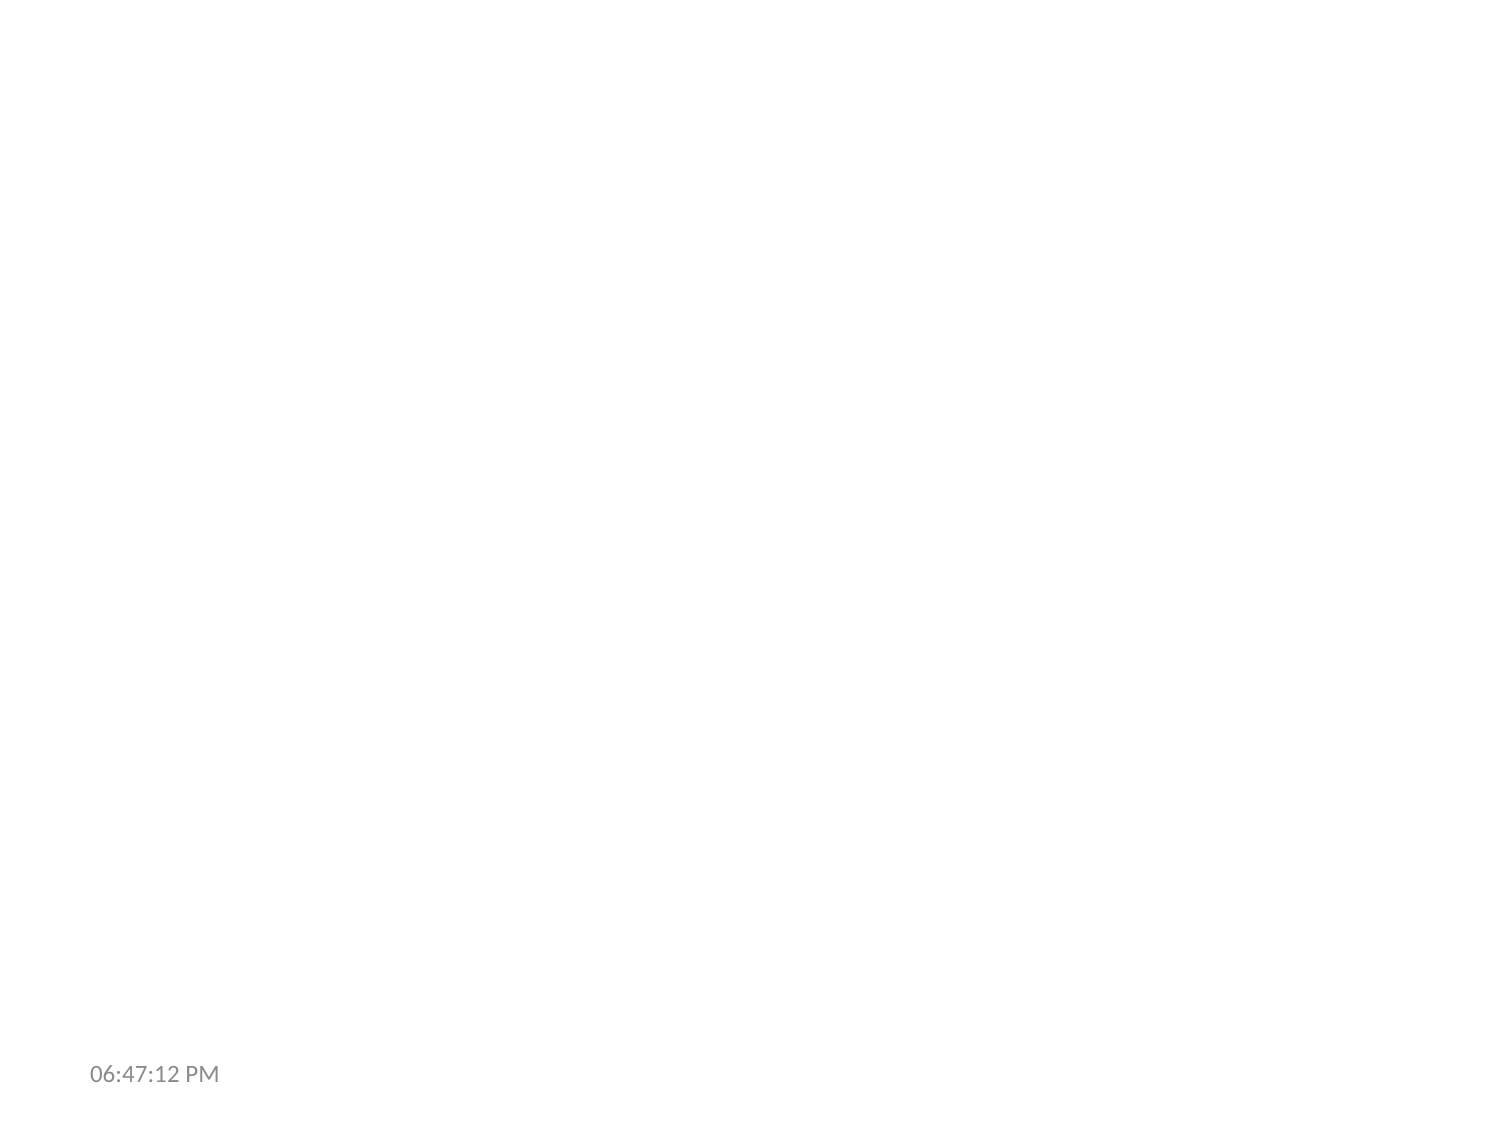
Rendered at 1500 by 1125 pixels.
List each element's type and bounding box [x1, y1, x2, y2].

slide_number [75, 1042, 425, 1103]
